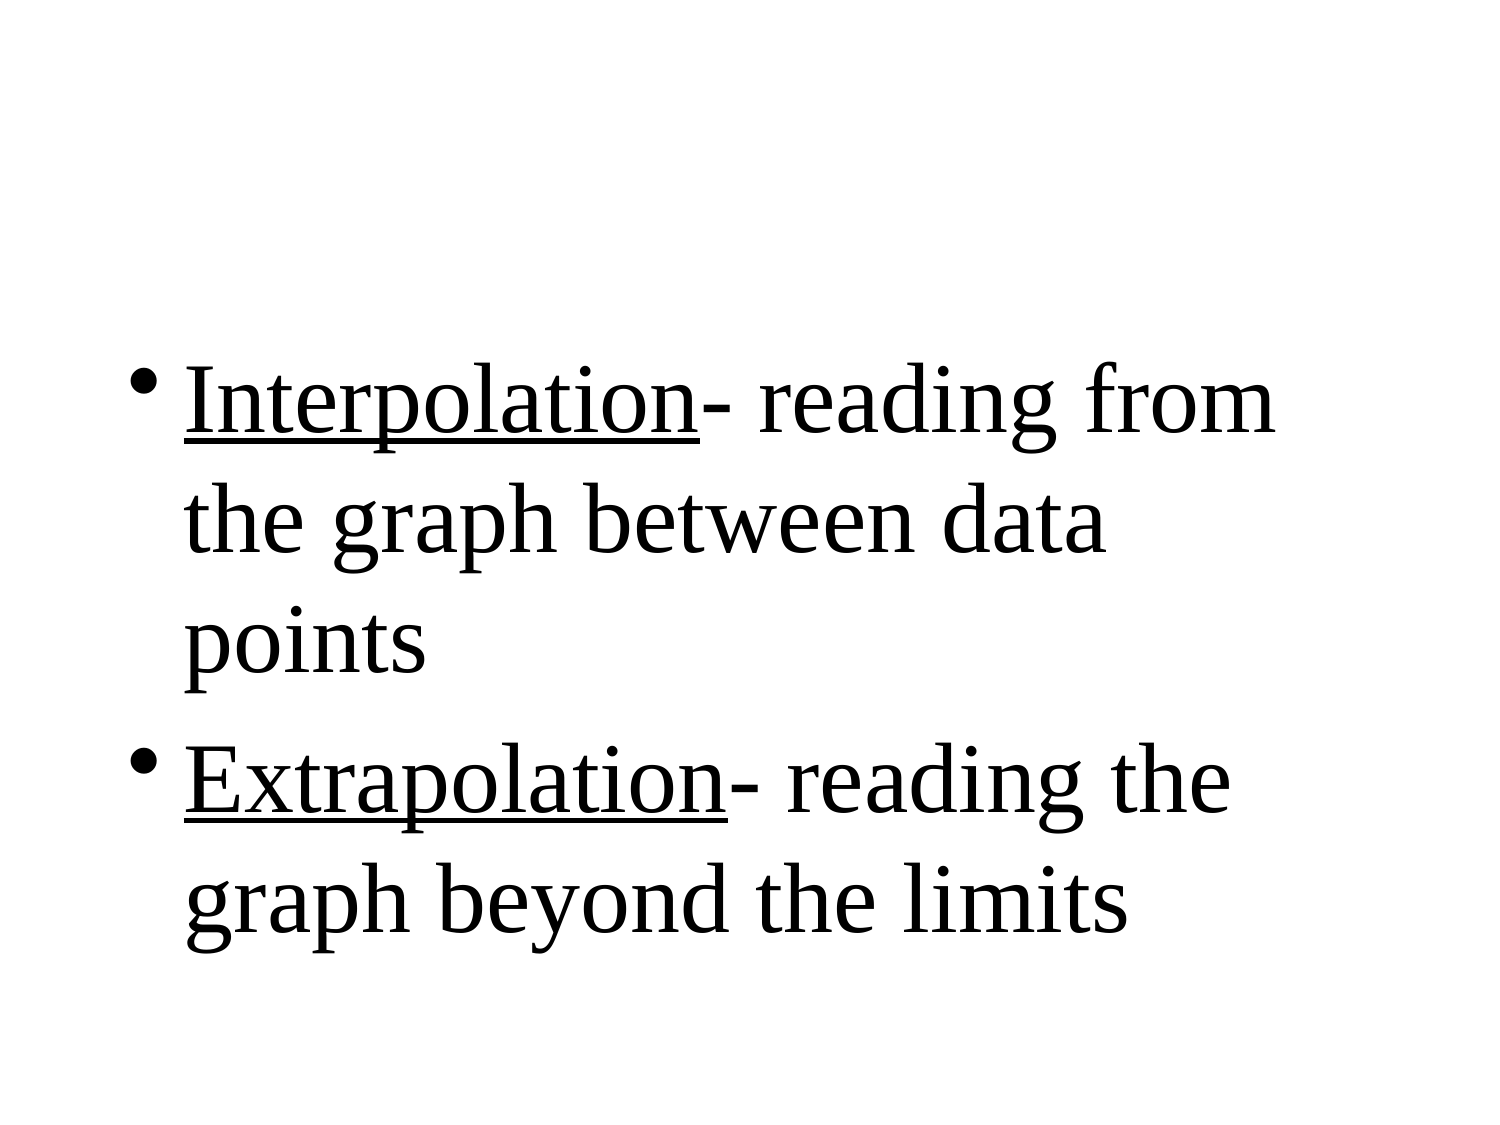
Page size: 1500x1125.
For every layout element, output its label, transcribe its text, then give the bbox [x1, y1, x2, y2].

list Interpolation- reading from the graph between data points Extrapolation- reading the graph beyond the limits [112, 324, 1388, 1001]
